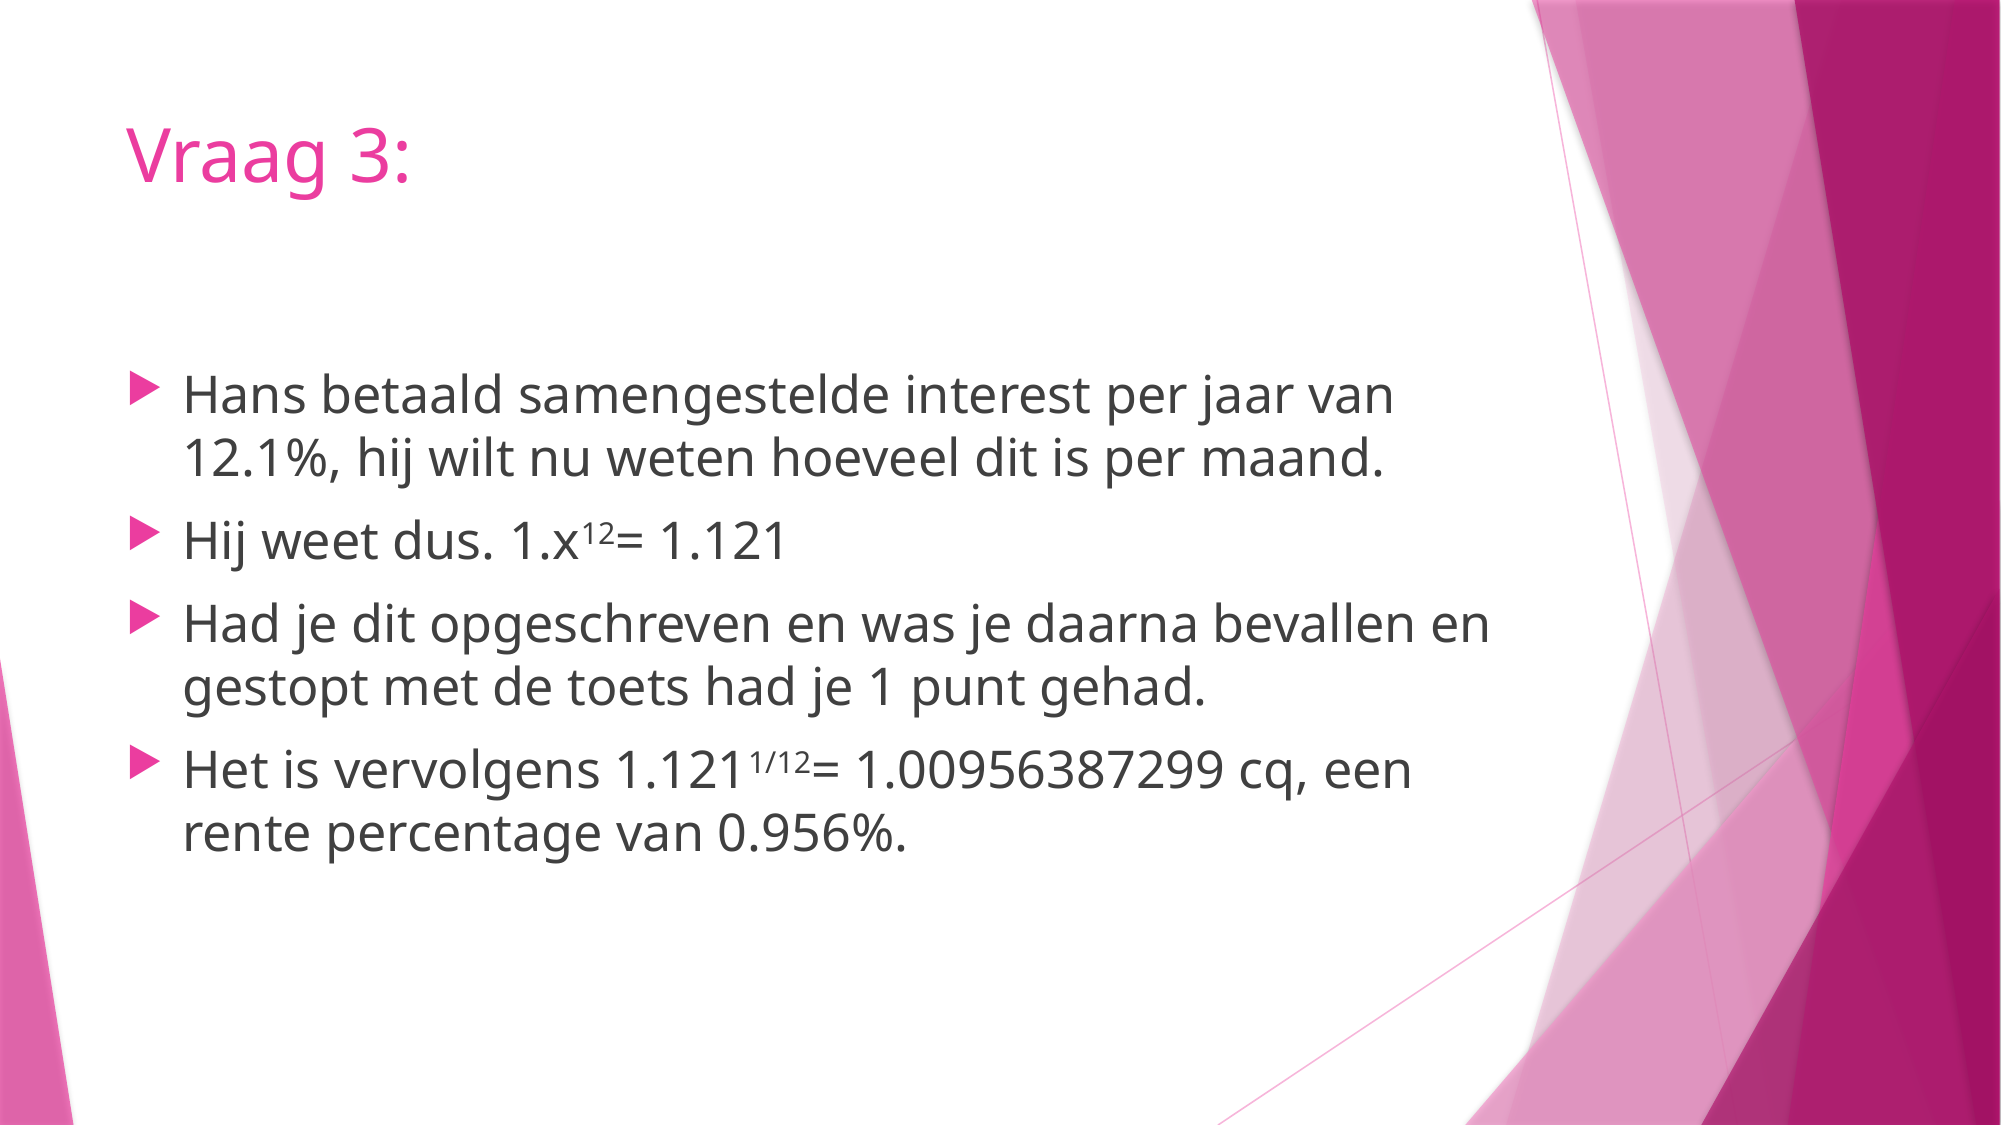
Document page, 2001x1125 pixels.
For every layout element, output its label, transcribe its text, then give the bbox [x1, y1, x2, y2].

title Vraag 3: [111, 99, 1522, 317]
list Hans betaald samengestelde interest per jaar van 12.1%, hij wilt nu weten hoeveel dit is per maand. Hij weet dus. 1.x12= 1.121 Had je dit opgeschreven en was je daarna bevallen en gestopt met de toets had je 1 punt gehad. Het is vervolgens 1.1211/12= 1.00956387299 cq, een rente percentage van 0.956%. [111, 354, 1522, 992]
